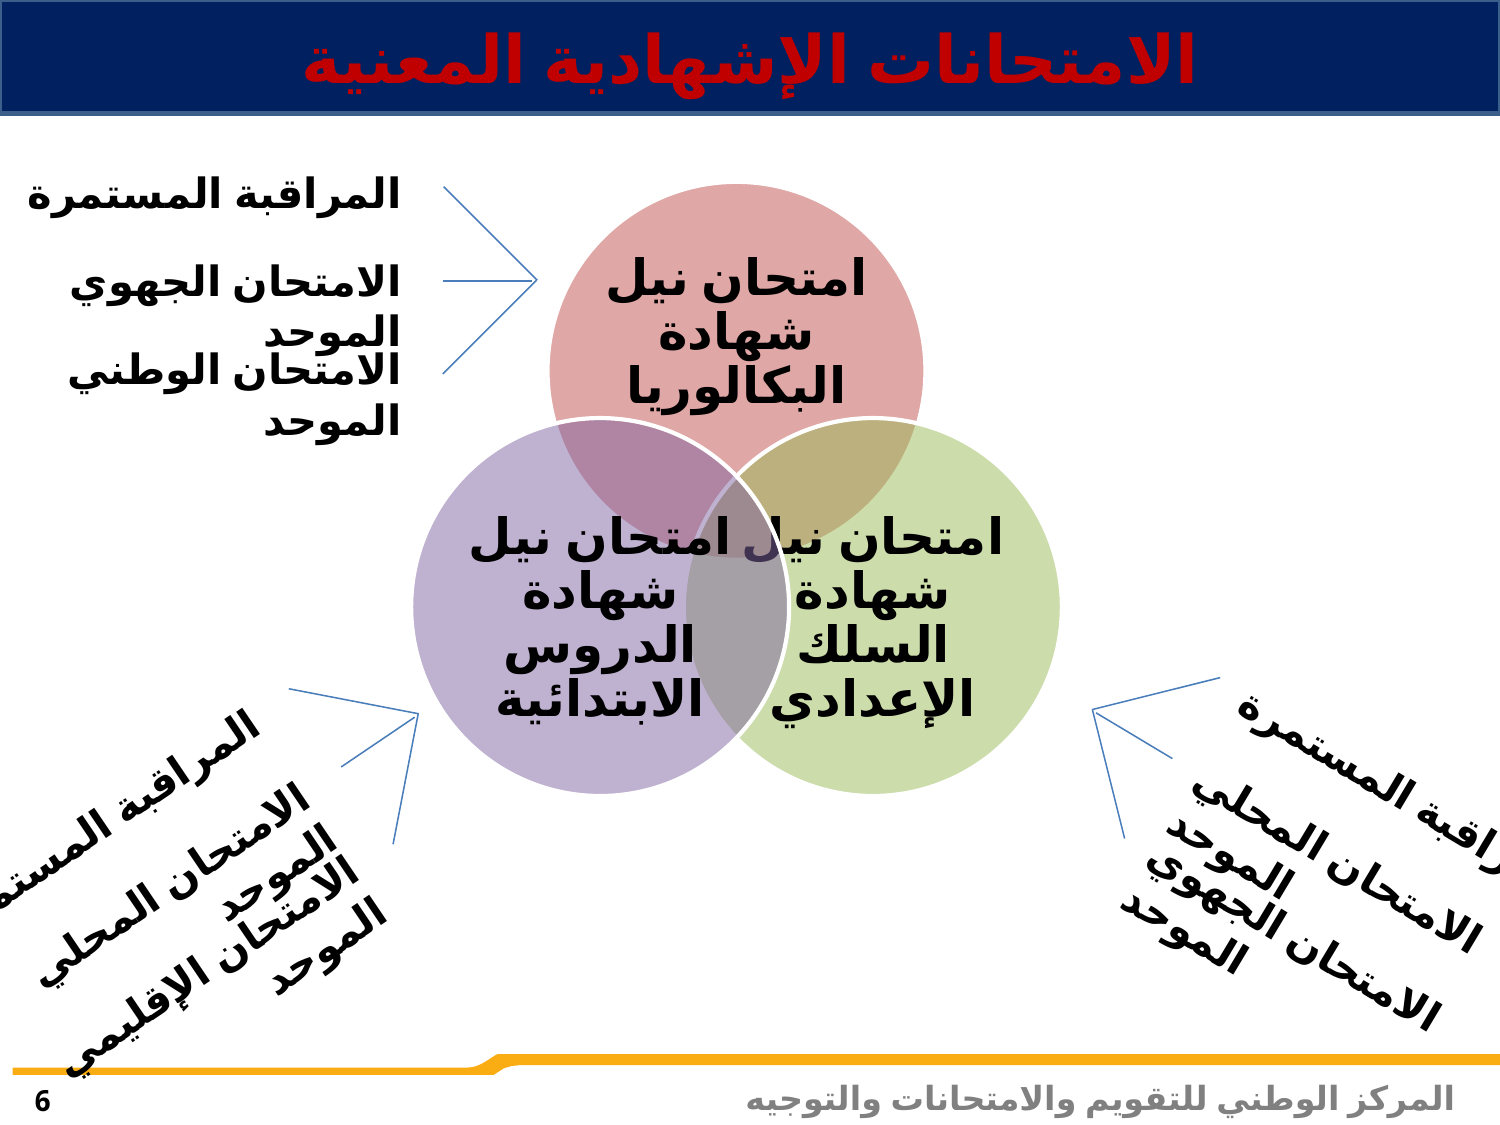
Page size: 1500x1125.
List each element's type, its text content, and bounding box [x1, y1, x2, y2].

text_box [2, 158, 538, 402]
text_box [0, 742, 466, 987]
list الامتحانات الإشهادية المعنية [0, 0, 1500, 114]
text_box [404, 173, 1069, 805]
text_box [1054, 722, 1500, 966]
